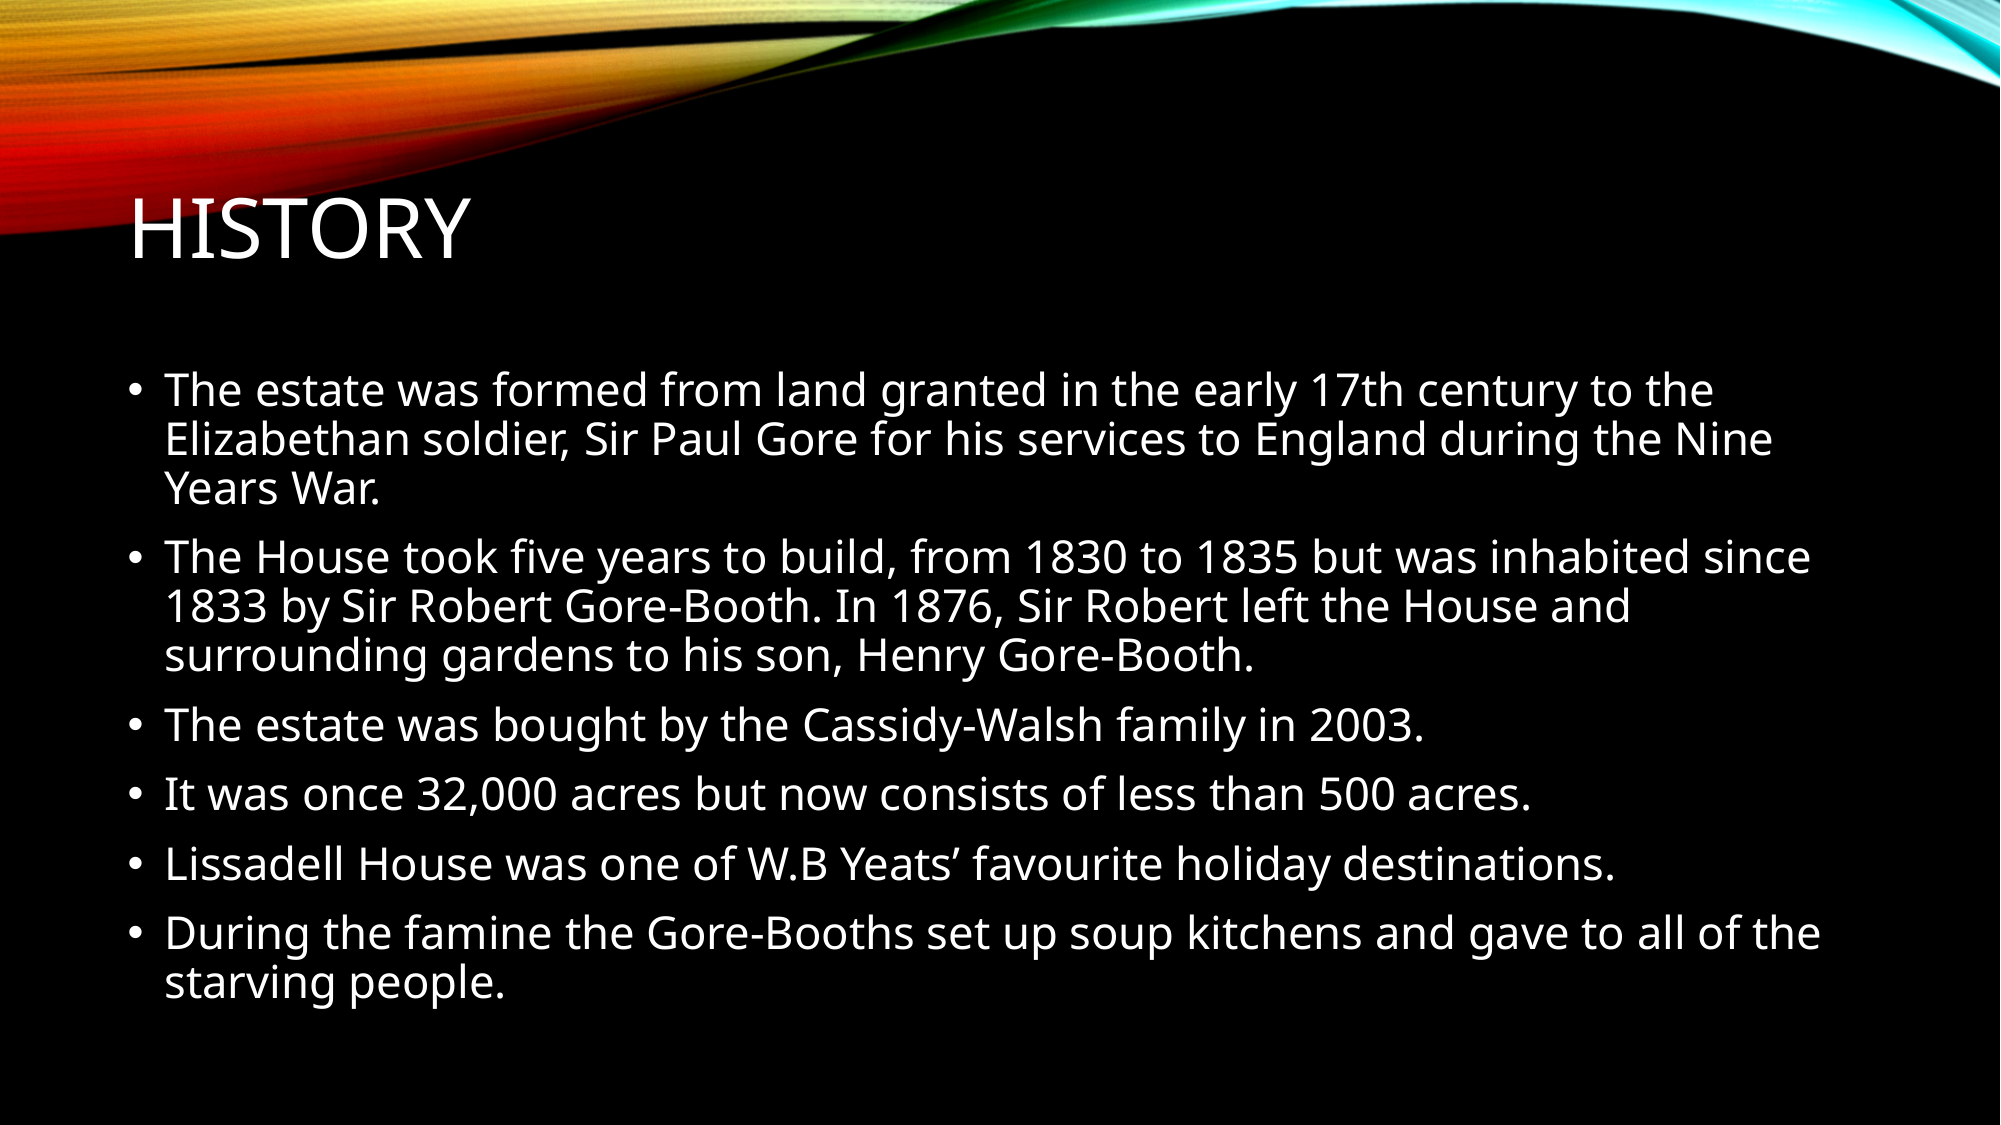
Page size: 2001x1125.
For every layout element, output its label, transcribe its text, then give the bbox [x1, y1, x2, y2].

list The estate was formed from land granted in the early 17th century to the Elizabethan soldier, Sir Paul Gore for his services to England during the Nine Years War. The House took five years to build, from 1830 to 1835 but was inhabited since 1833 by Sir Robert Gore-Booth. In 1876, Sir Robert left the House and surrounding gardens to his son, Henry Gore-Booth. The estate was bought by the Cassidy-Walsh family in 2003. It was once 32,000 acres but now consists of less than 500 acres. Lissadell House was one of W.B Yeats’ favourite holiday destinations. During the famine the Gore-Booths set up soup kitchens and gave to all of the starving people. [112, 360, 1888, 1021]
picture [0, 0, 2000, 237]
title HISTORY [112, 125, 696, 338]
